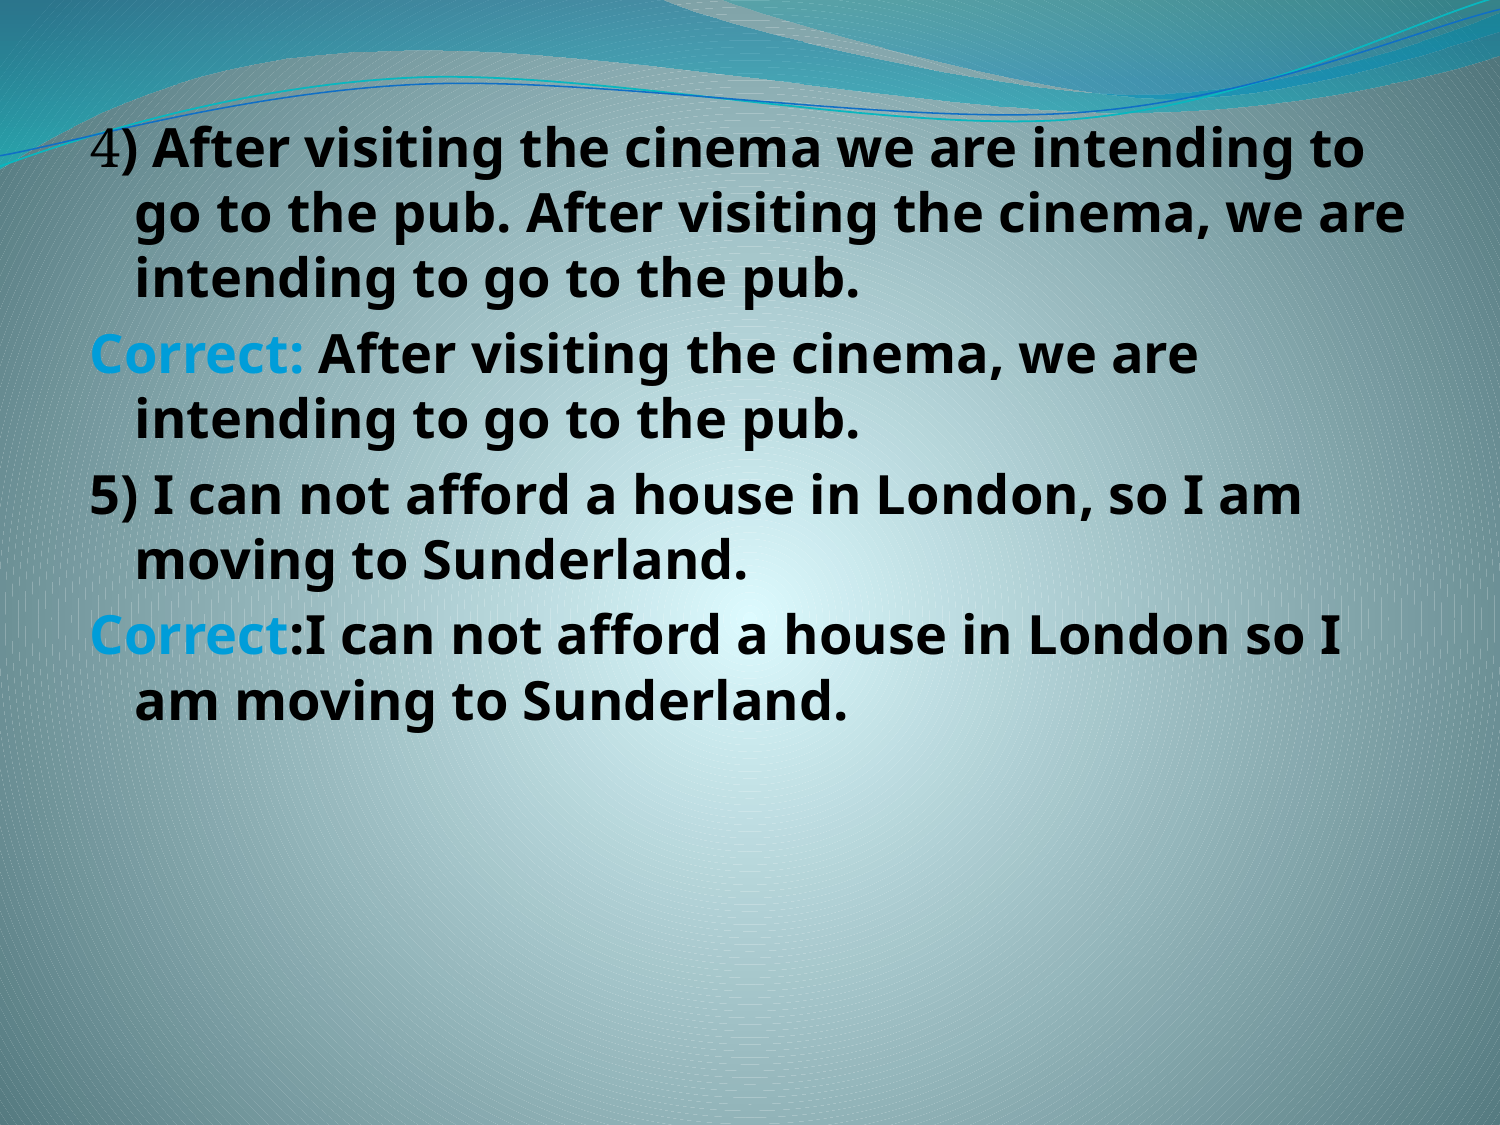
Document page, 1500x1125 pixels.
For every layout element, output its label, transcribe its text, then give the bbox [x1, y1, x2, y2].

list 4) After visiting the cinema we are intending to go to the pub. After visiting the cinema, we are intending to go to the pub. Correct: After visiting the cinema, we are intending to go to the pub. 5) I can not afford a house in London, so I am moving to Sunderland. Correct:I can not afford a house in London so I am moving to Sunderland. [75, 105, 1425, 1005]
